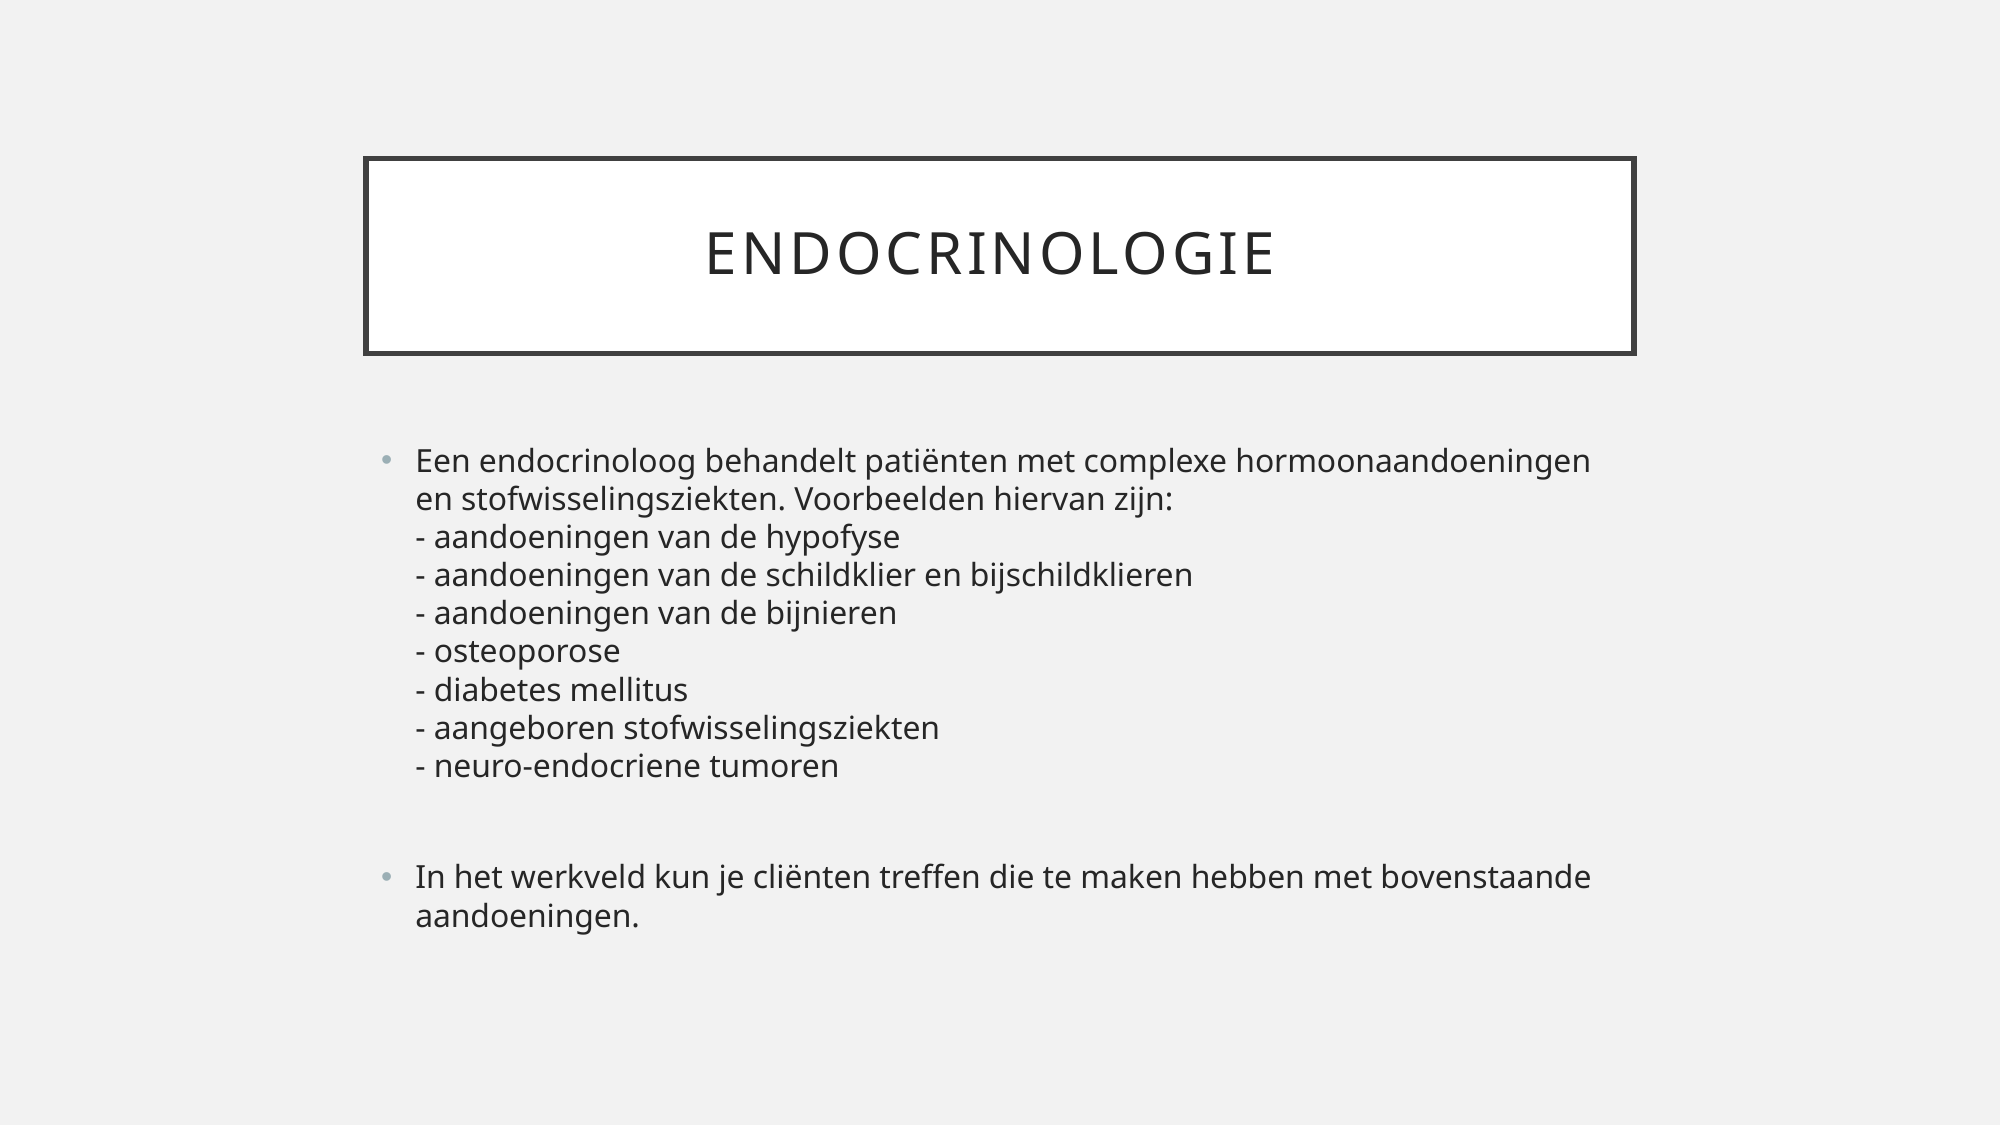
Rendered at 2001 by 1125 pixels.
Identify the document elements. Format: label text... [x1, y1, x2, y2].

title Endocrinologie [363, 156, 1637, 356]
list Een endocrinoloog behandelt patiënten met complexe hormoonaandoeningen en stofwisselingsziekten. Voorbeelden hiervan zijn: - aandoeningen van de hypofyse - aandoeningen van de schildklier en bijschildklieren - aandoeningen van de bijnieren - osteoporose - diabetes mellitus - aangeboren stofwisselingsziekten - neuro-endocriene tumoren In het werkveld kun je cliënten treffen die te maken hebben met bovenstaande aandoeningen. [366, 432, 1634, 942]
